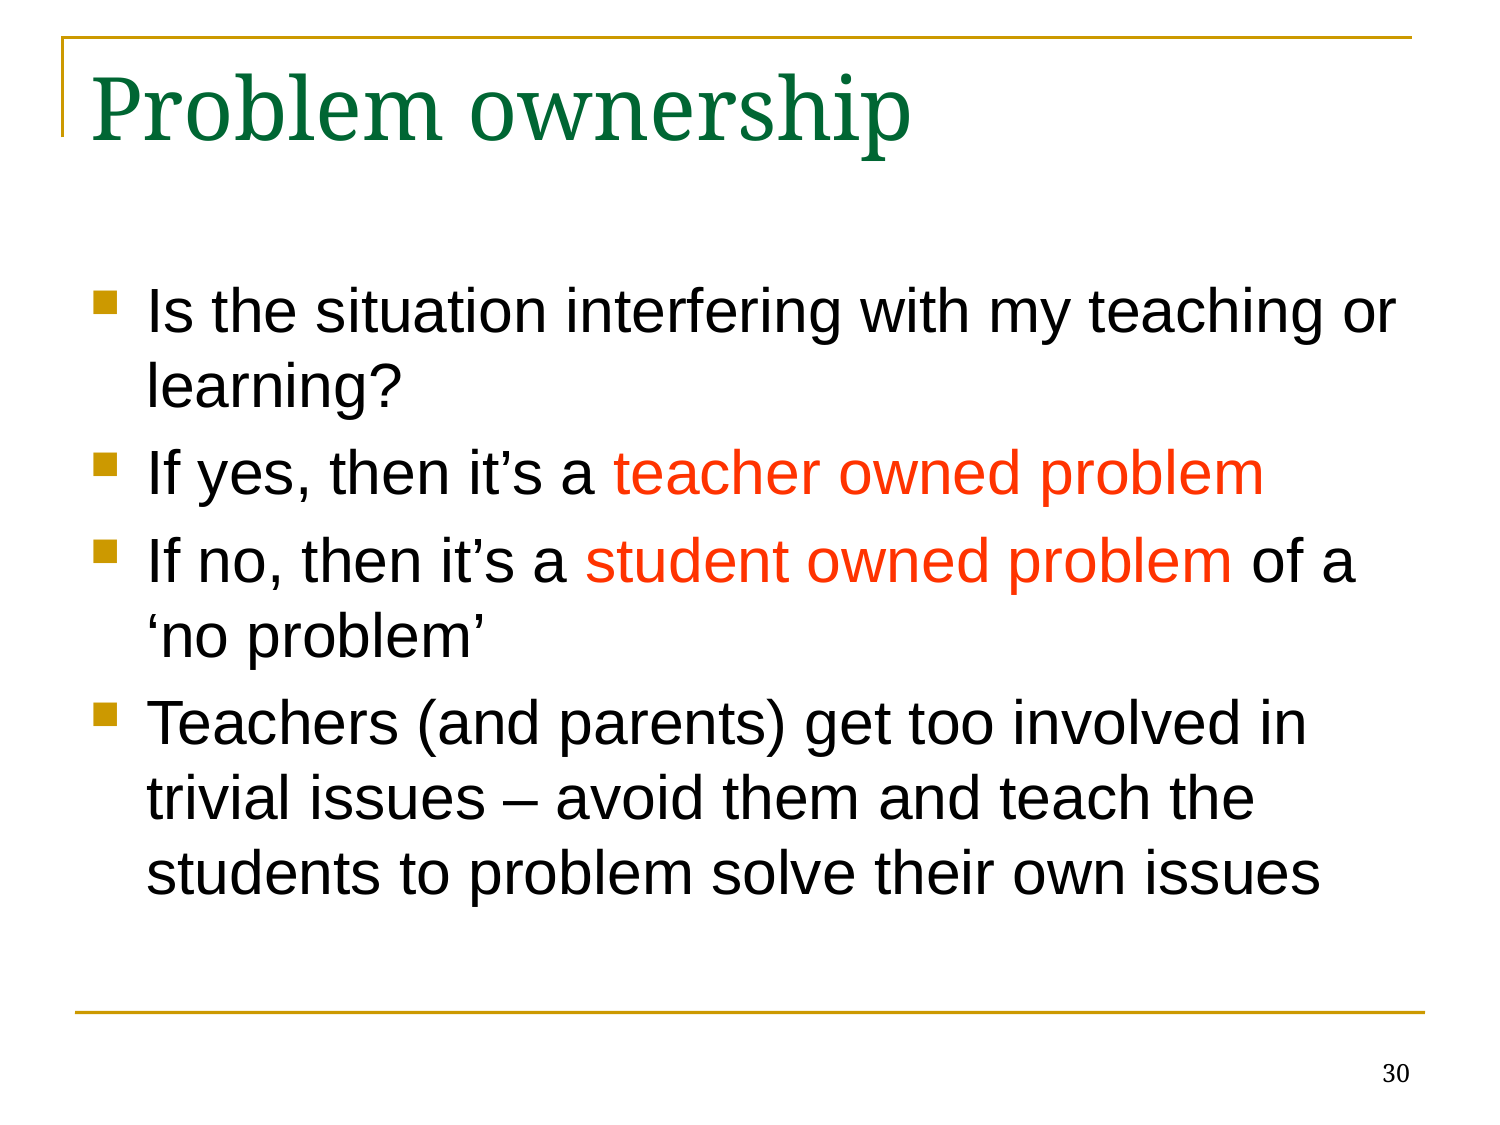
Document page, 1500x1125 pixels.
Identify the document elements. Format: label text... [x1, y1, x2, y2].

slide_number 30 [1074, 1023, 1426, 1100]
list Is the situation interfering with my teaching or learning? If yes, then it’s a teacher owned problem If no, then it’s a student owned problem of a ‘no problem’ Teachers (and parents) get too involved in trivial issues – avoid them and teach the students to problem solve their own issues [74, 262, 1426, 1006]
title Problem ownership [74, 45, 1426, 233]
